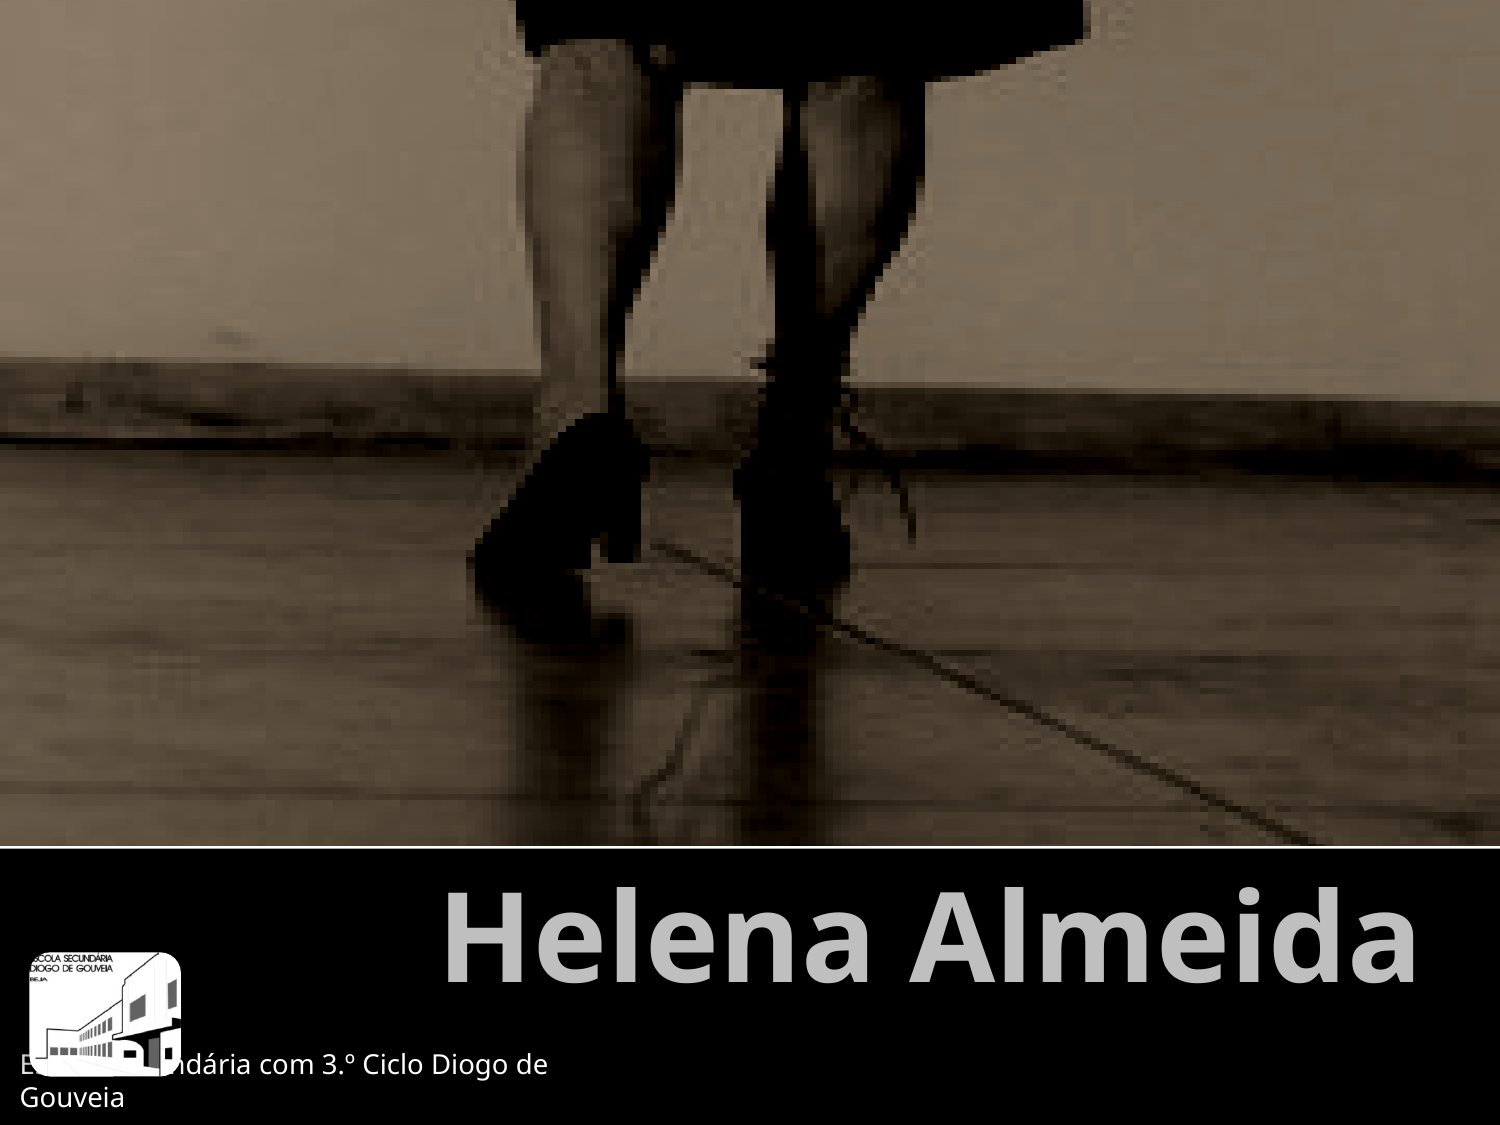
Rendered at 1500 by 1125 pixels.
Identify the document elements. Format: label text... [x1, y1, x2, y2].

picture [29, 952, 181, 1077]
picture [0, 0, 1500, 846]
title Helena Almeida [383, 857, 1471, 1047]
subtitle Escola Secundária com 3.º Ciclo Diogo de Gouveia [0, 1046, 668, 1113]
